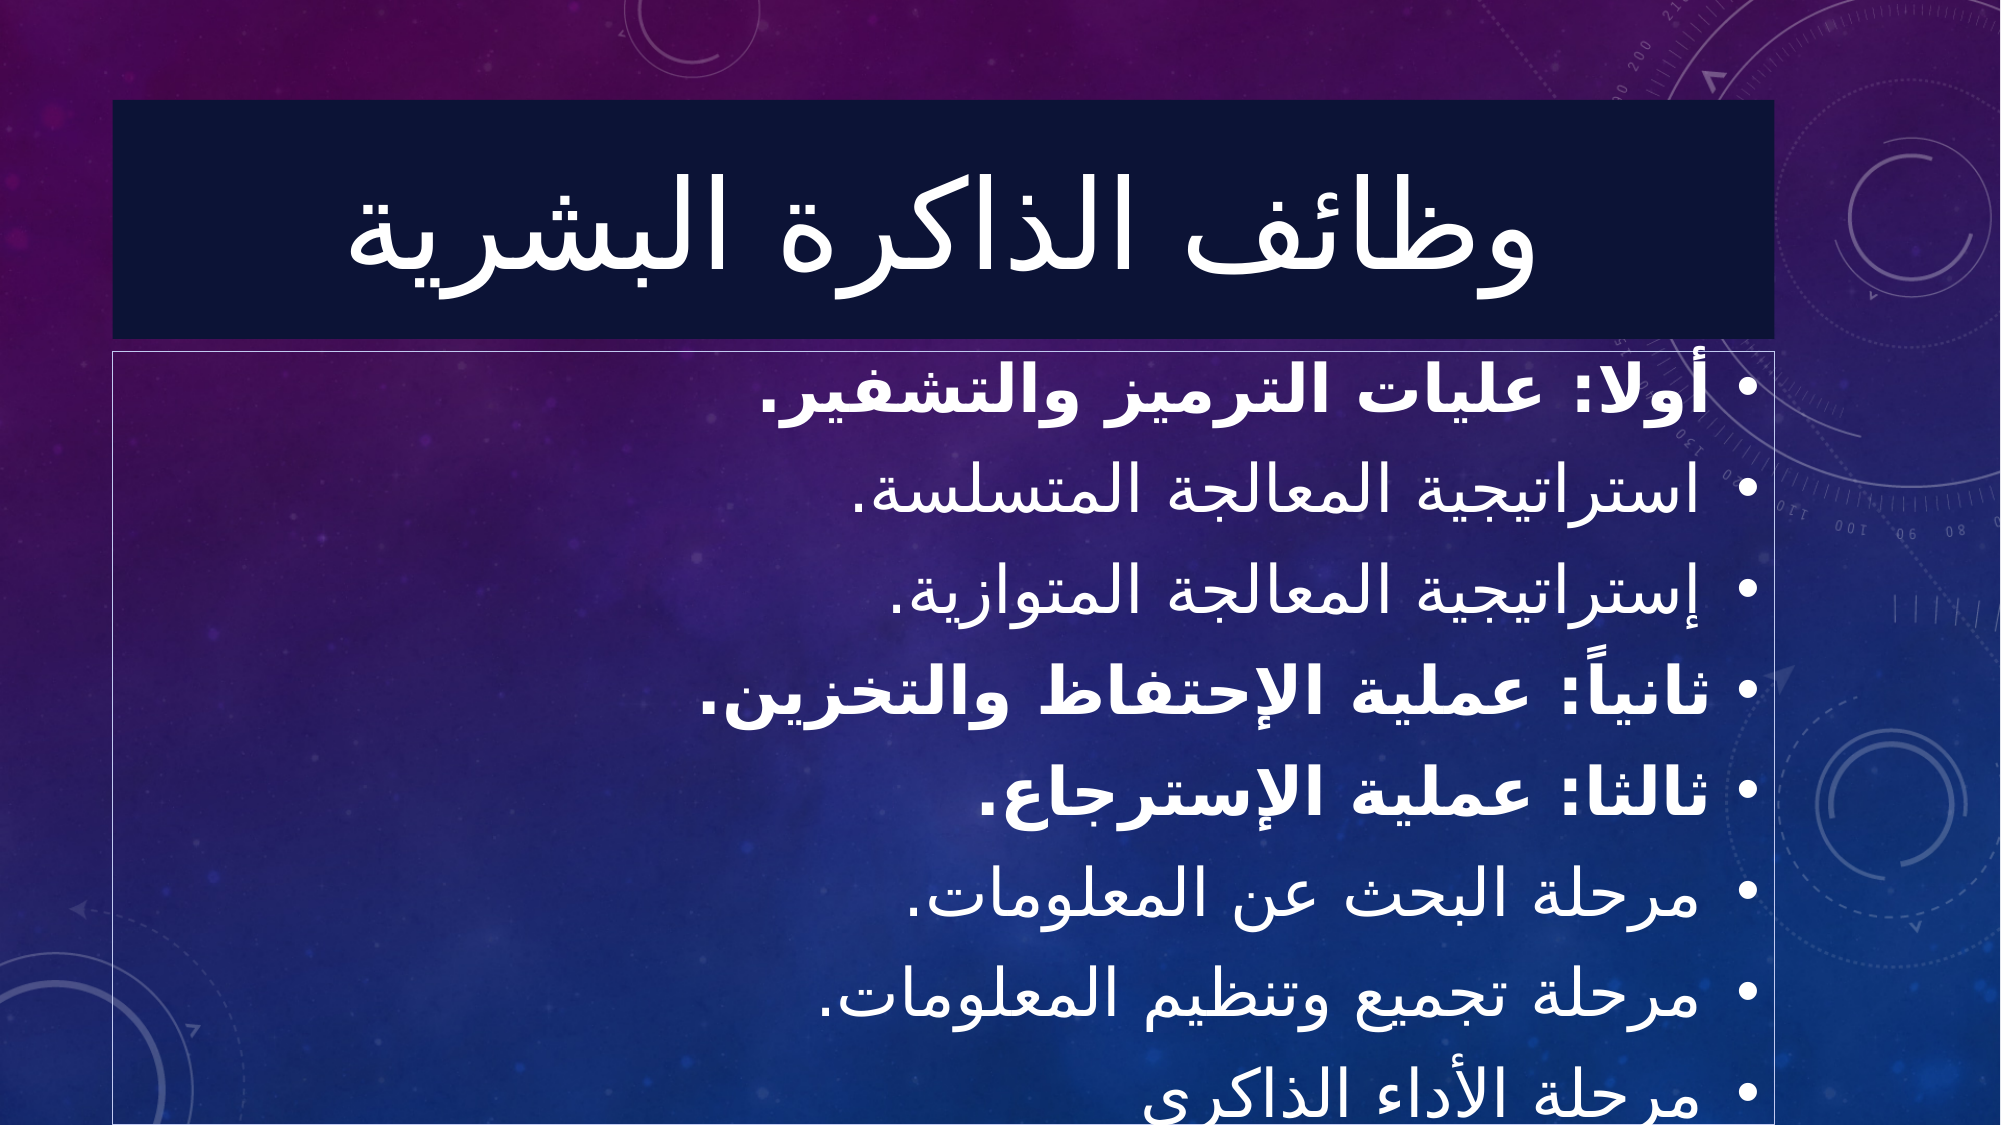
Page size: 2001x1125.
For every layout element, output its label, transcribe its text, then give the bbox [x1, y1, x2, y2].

title وظائف الذاكرة البشرية [112, 99, 1775, 339]
picture [0, 0, 2001, 1125]
list أولا: عليات الترميز والتشفير. استراتيجية المعالجة المتسلسة. إستراتيجية المعالجة المتوازية. ثانياً: عملية الإحتفاظ والتخزين. ثالثا: عملية الإسترجاع. مرحلة البحث عن المعلومات. مرحلة تجميع وتنظيم المعلومات. مرحلة الأداء الذاكري [112, 351, 1775, 1125]
